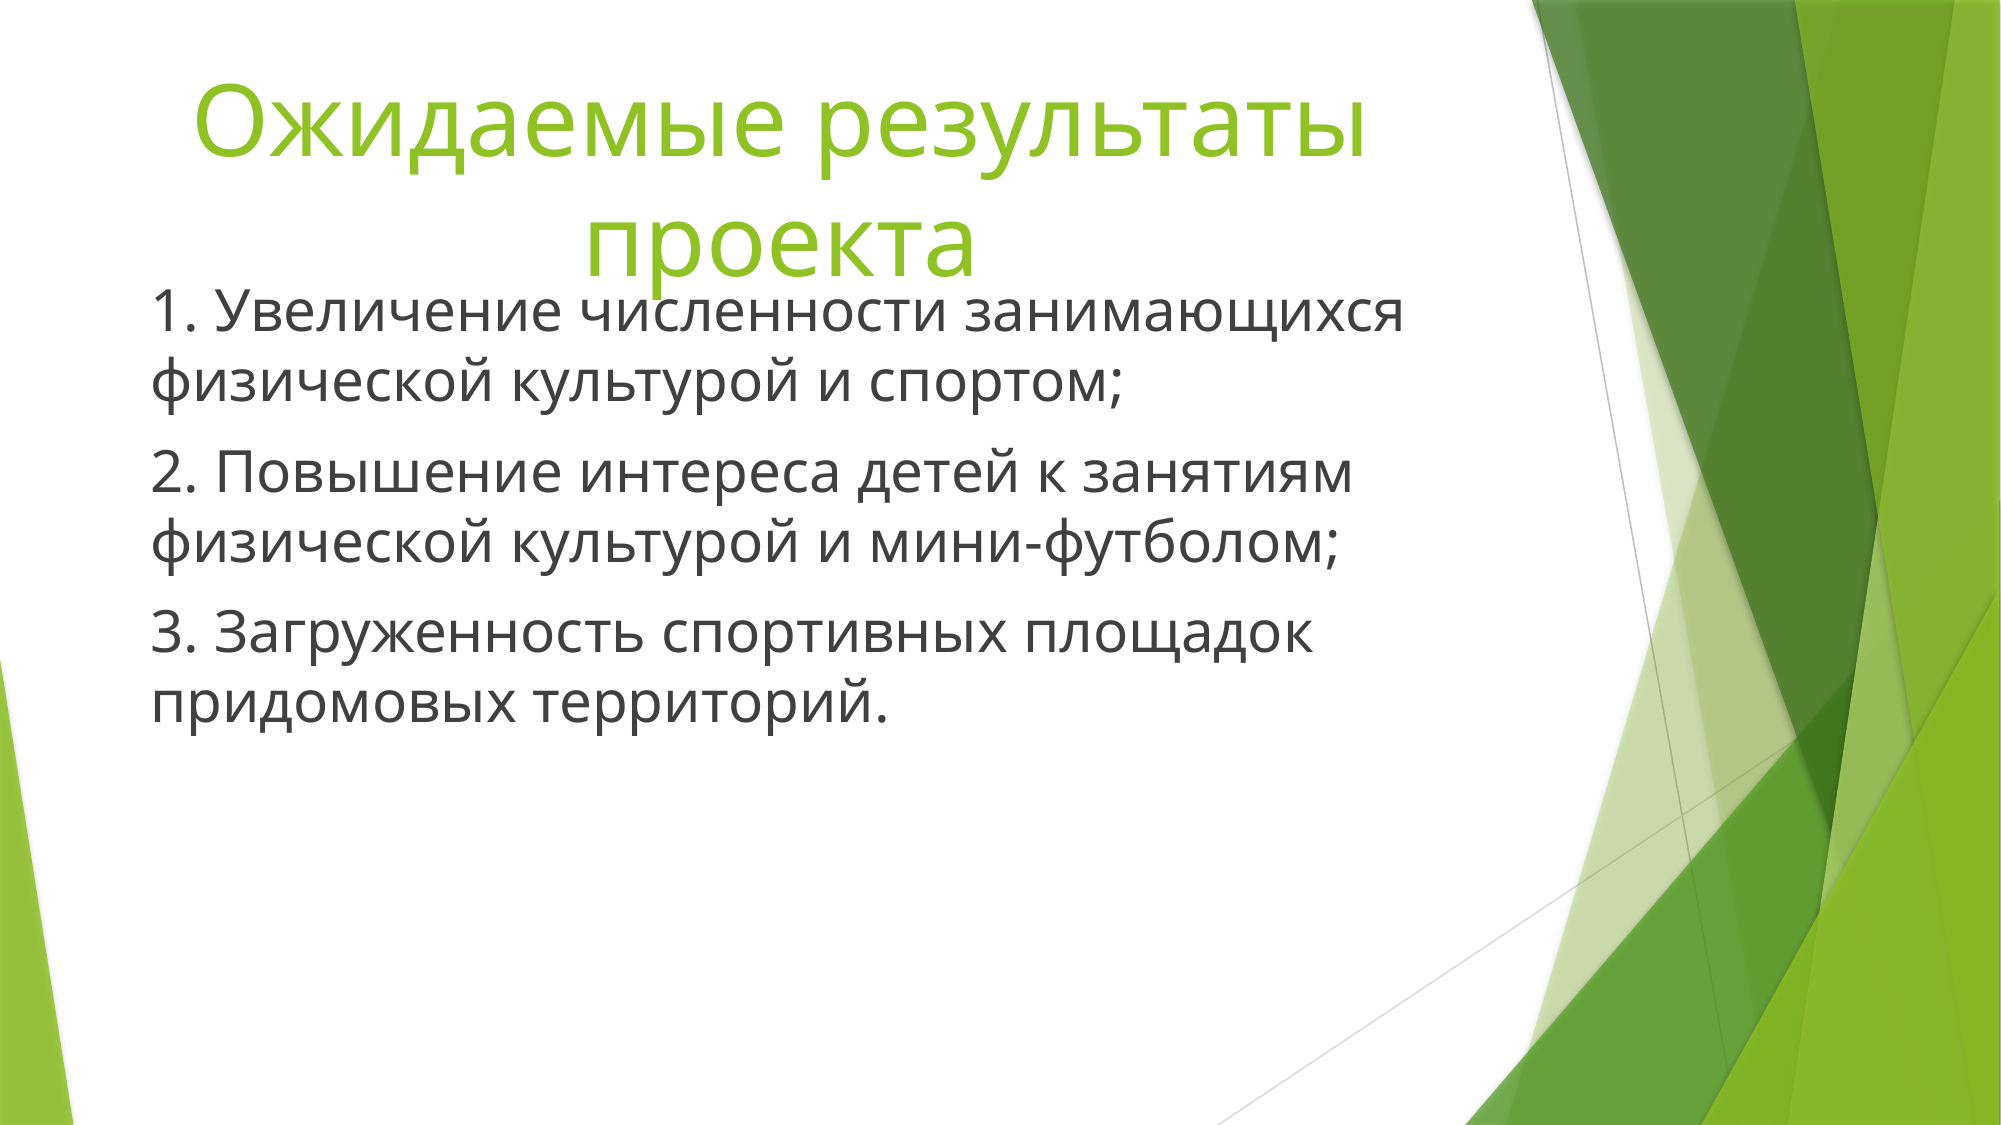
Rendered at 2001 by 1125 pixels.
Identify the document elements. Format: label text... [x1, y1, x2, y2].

list 1. Увеличение численности занимающихся физической культурой и спортом; 2. Повышение интереса детей к занятиям физической культурой и мини-футболом; 3. Загруженность спортивных площадок придомовых территорий. [135, 265, 1546, 903]
title Ожидаемые результаты проекта [0, 49, 1583, 266]
